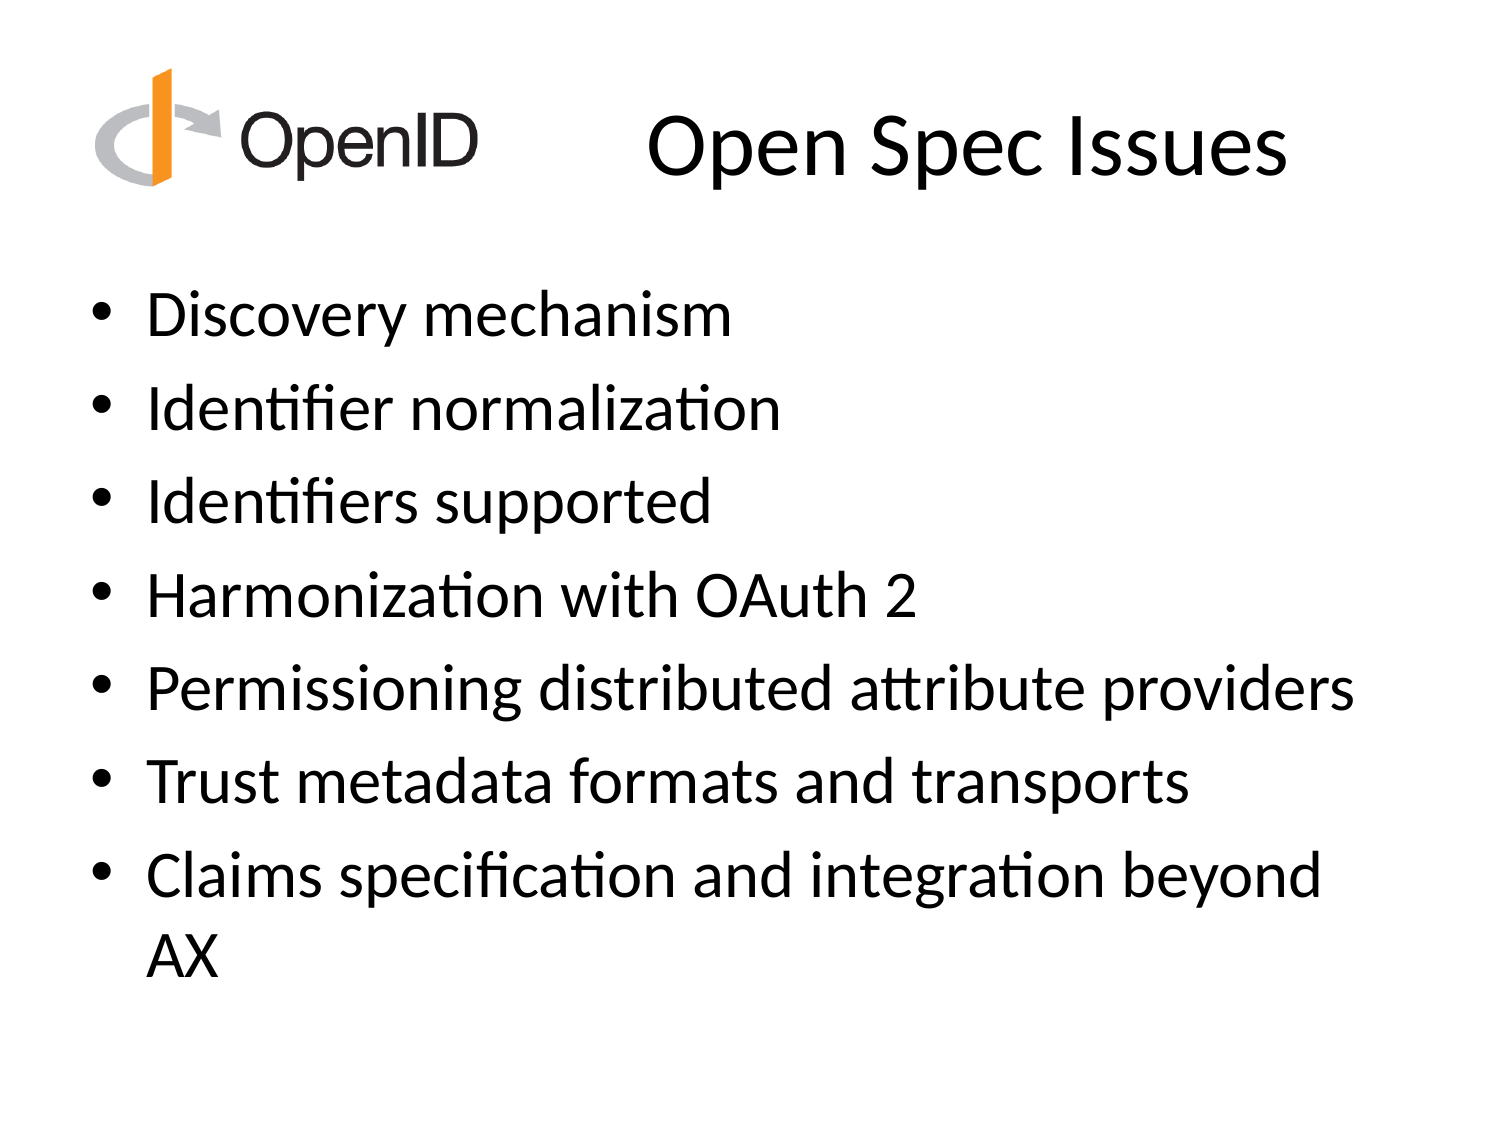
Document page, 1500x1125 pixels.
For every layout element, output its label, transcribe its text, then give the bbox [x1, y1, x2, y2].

list Discovery mechanism Identifier normalization Identifiers supported Harmonization with OAuth 2 Permissioning distributed attribute providers Trust metadata formats and transports Claims specification and integration beyond AX [75, 262, 1425, 1005]
picture [64, 44, 513, 225]
title Open Spec Issues [512, 45, 1425, 233]
